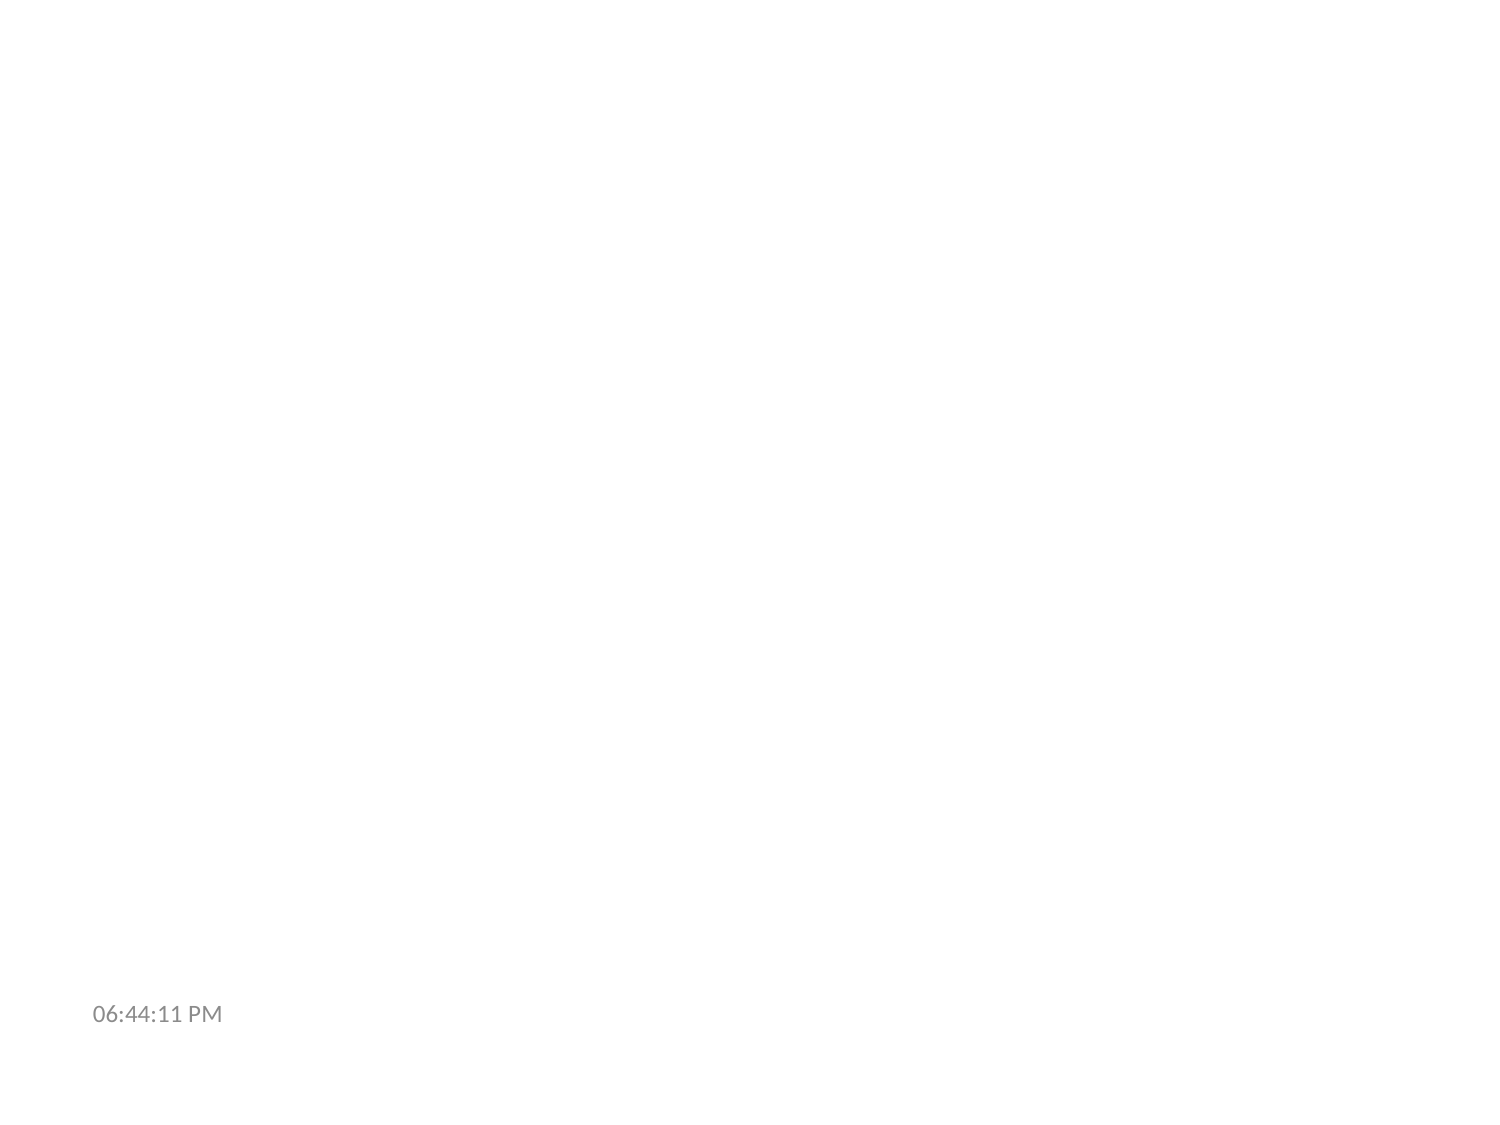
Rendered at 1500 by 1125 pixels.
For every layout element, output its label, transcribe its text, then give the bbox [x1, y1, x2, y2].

text_box 3:35:09 PM [77, 982, 428, 1043]
